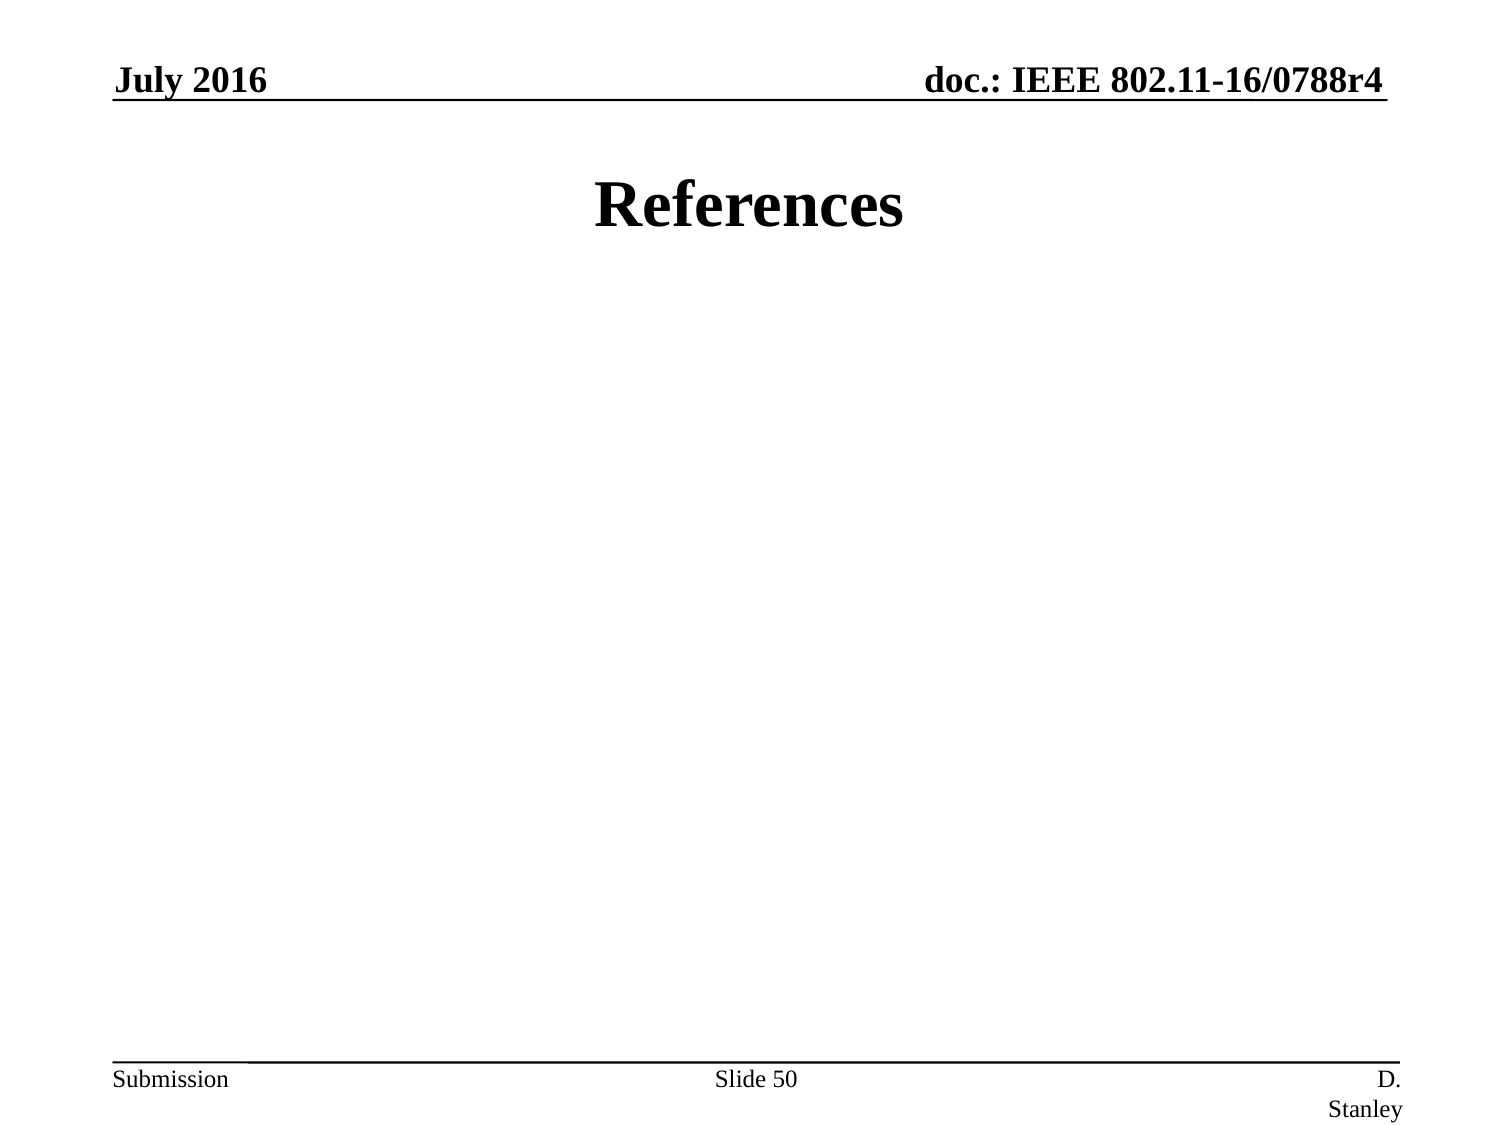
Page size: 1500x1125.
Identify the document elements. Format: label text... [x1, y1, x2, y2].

footer D. Stanley, HP Enterprise [1324, 1061, 1402, 1093]
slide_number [114, 54, 374, 101]
slide_number Slide 50 [712, 1061, 800, 1093]
title References [112, 112, 1388, 288]
